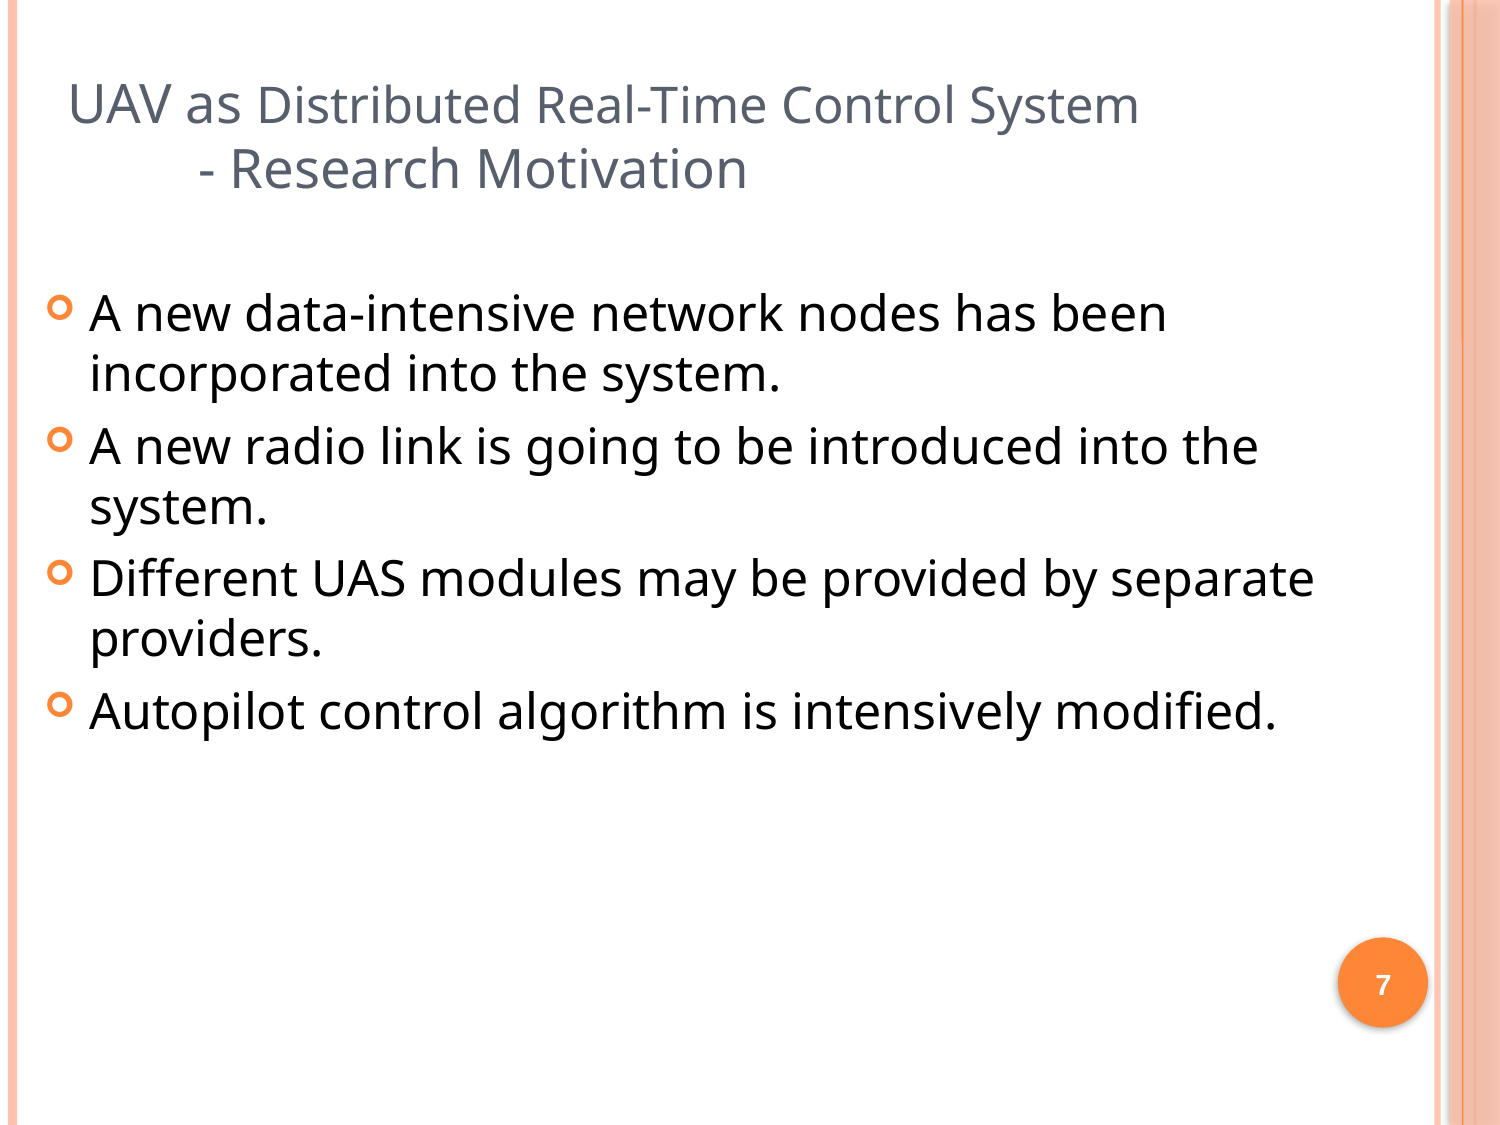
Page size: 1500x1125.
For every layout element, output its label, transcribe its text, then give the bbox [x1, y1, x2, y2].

list A new data-intensive network nodes has been incorporated into the system. A new radio link is going to be introduced into the system. Different UAS modules may be provided by separate providers. Autopilot control algorithm is intensively modified. [29, 274, 1447, 965]
title UAV as Distributed Real-Time Control System - Research Motivation [53, 19, 1459, 207]
slide_number 7 [1333, 965, 1434, 1026]
